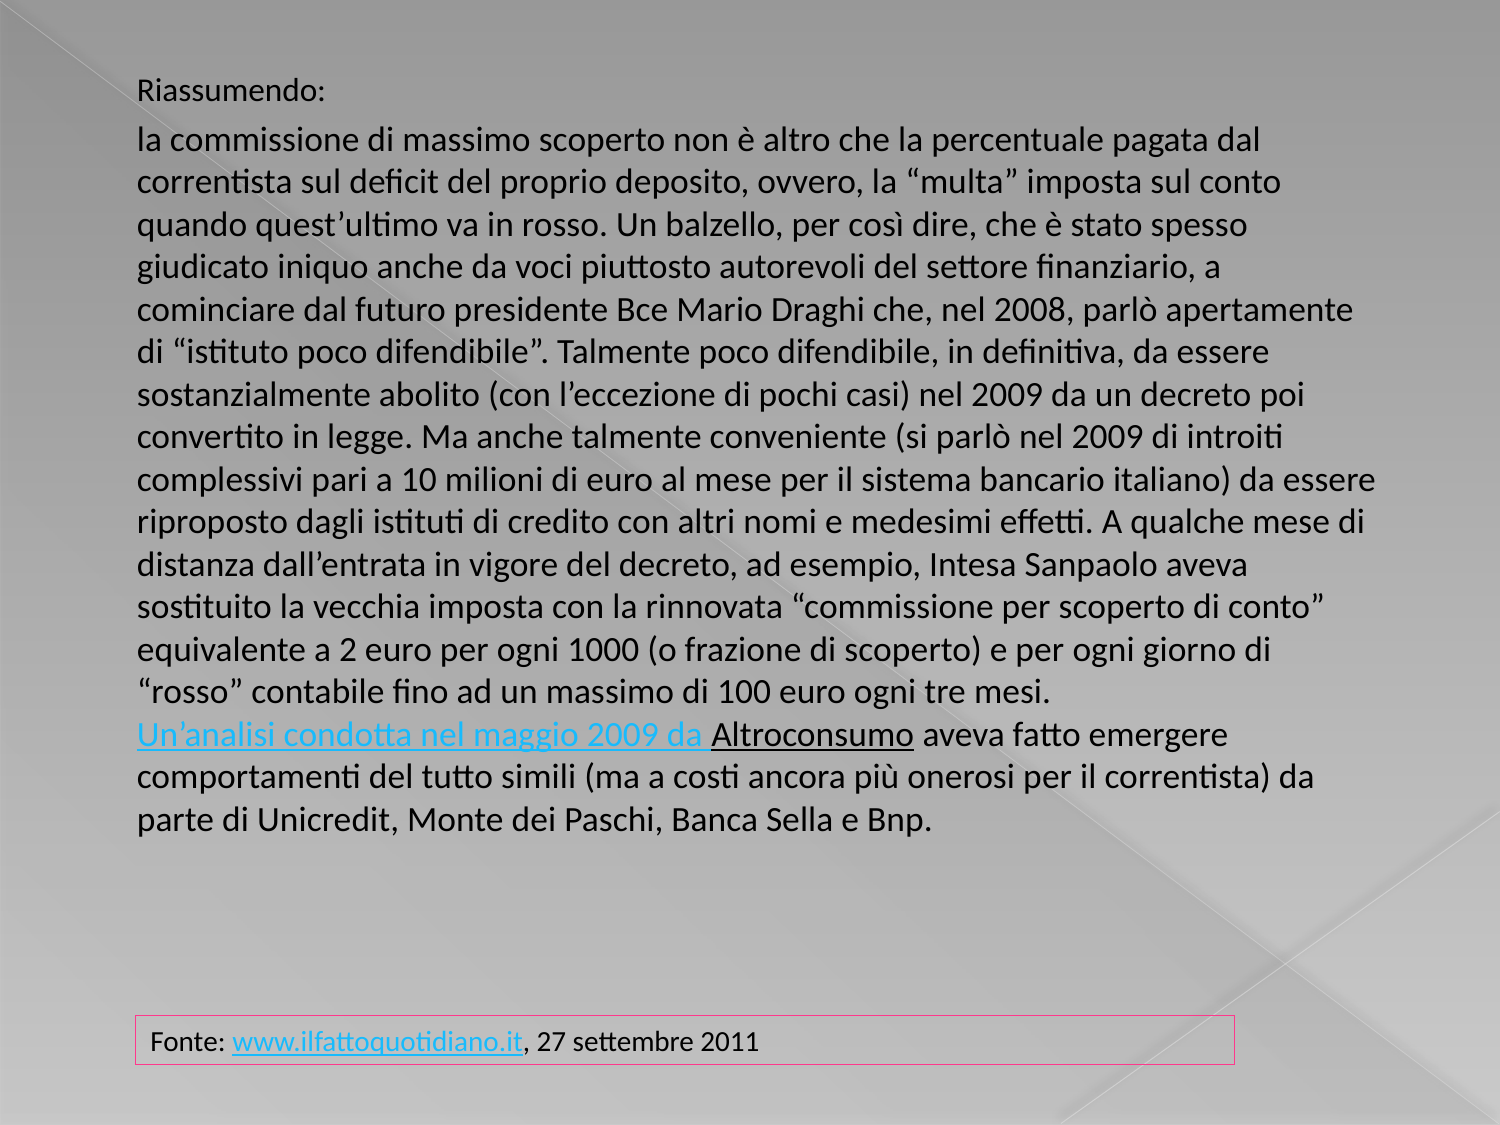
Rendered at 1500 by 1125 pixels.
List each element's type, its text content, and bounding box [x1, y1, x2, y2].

text_box Fonte: www.ilfattoquotidiano.it, 27 settembre 2011 [135, 1015, 1235, 1065]
text_box Riassumendo: la commissione di massimo scoperto non è altro che la percentuale pagata dal correntista sul deficit del proprio deposito, ovvero, la “multa” imposta sul conto quando quest’ultimo va in rosso. Un balzello, per così dire, che è stato spesso giudicato iniquo anche da voci piuttosto autorevoli del settore finanziario, a cominciare dal futuro presidente Bce Mario Draghi che, nel 2008, parlò apertamente di “istituto poco difendibile”. Talmente poco difendibile, in definitiva, da essere sostanzialmente abolito (con l’eccezione di pochi casi) nel 2009 da un decreto poi convertito in legge. Ma anche talmente conveniente (si parlò nel 2009 di introiti complessivi pari a 10 milioni di euro al mese per il sistema bancario italiano) da essere riproposto dagli istituti di credito con altri nomi e medesimi effetti. A qualche mese di distanza dall’entrata in vigore del decreto, ad esempio, Intesa Sanpaolo aveva sostituito la vecchia imposta con la rinnovata “commissione per scoperto di conto” equivalente a 2 euro per ogni 1000 (o frazione di scoperto) e per ogni giorno di “rosso” contabile fino ad un massimo di 100 euro ogni tre mesi. Un’analisi condotta nel maggio 2009 da Altroconsumo aveva fatto emergere comportamenti del tutto simili (ma a costi ancora più onerosi per il correntista) da parte di Unicredit, Monte dei Paschi, Banca Sella e Bnp. [111, 14, 1400, 846]
